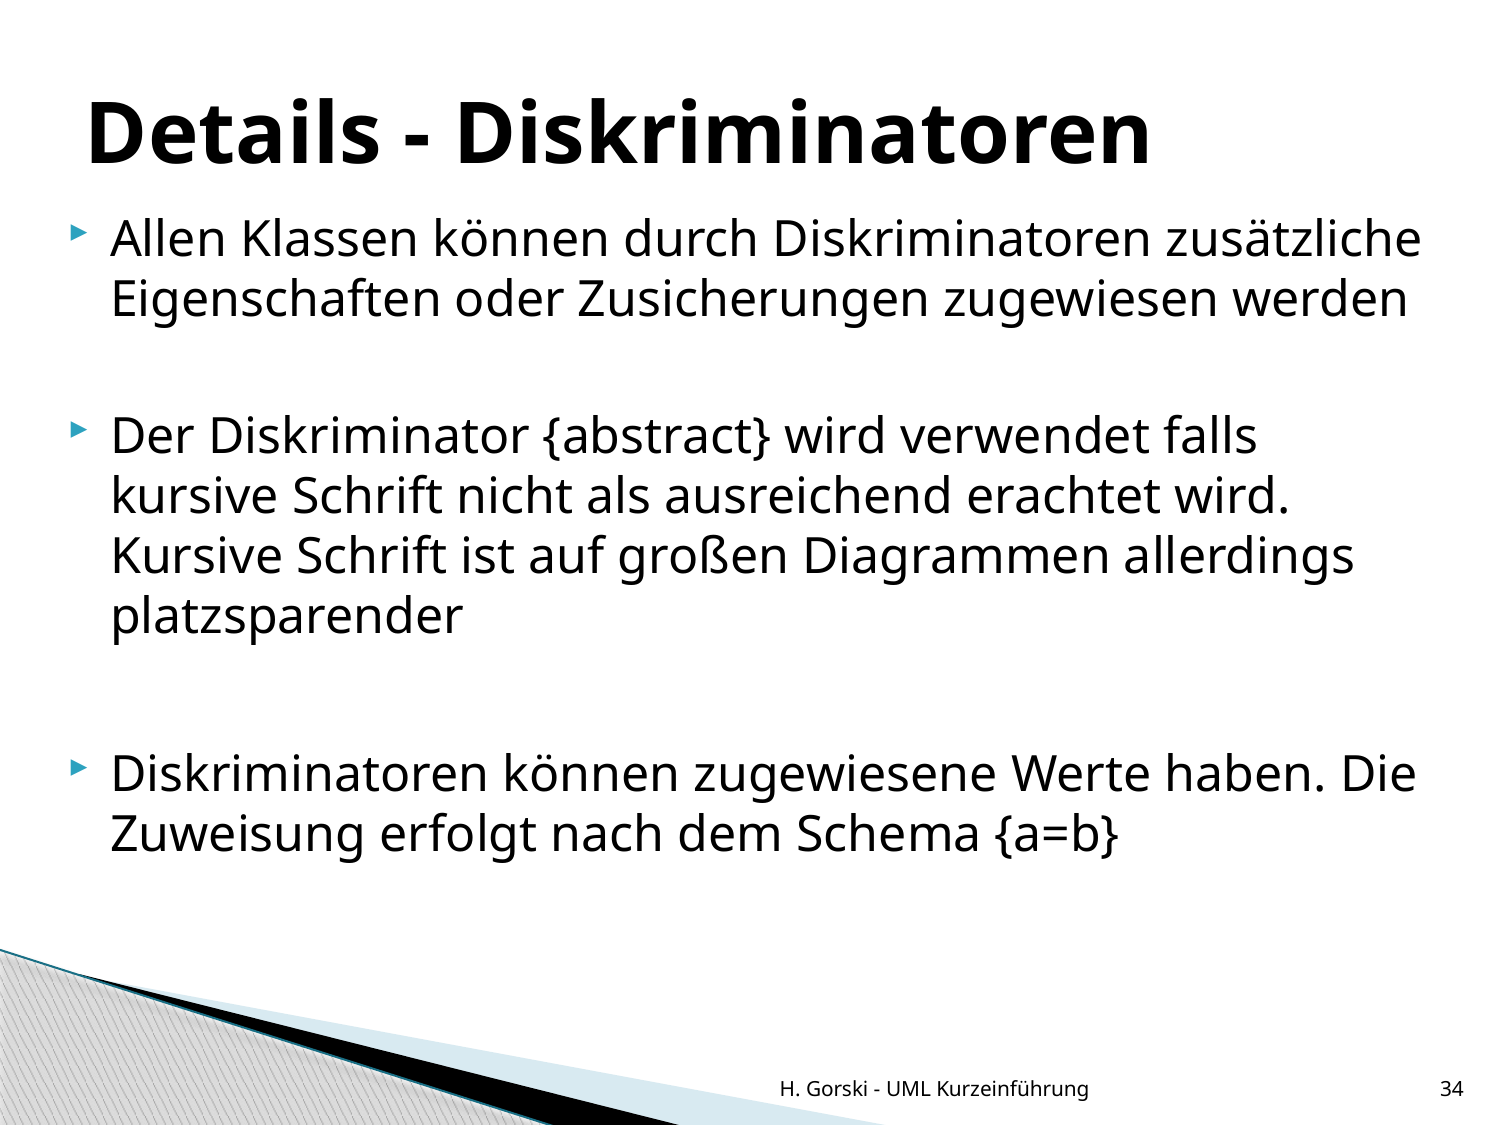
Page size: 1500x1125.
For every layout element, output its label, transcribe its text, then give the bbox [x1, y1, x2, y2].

list Allen Klassen können durch Diskriminatoren zusätzliche Eigenschaften oder Zusicherungen zugewiesen werden Der Diskriminator {abstract} wird verwendet falls kursive Schrift nicht als ausreichend erachtet wird. Kursive Schrift ist auf großen Diagrammen allerdings platzsparender Diskriminatoren können zugewiesene Werte haben. Die Zuweisung erfolgt nach dem Schema {a=b} [35, 199, 1454, 1032]
footer H. Gorski - UML Kurzeinführung [718, 1051, 1105, 1112]
slide_number 34 [1418, 1051, 1479, 1112]
title Details - Diskriminatoren [70, 35, 1421, 199]
